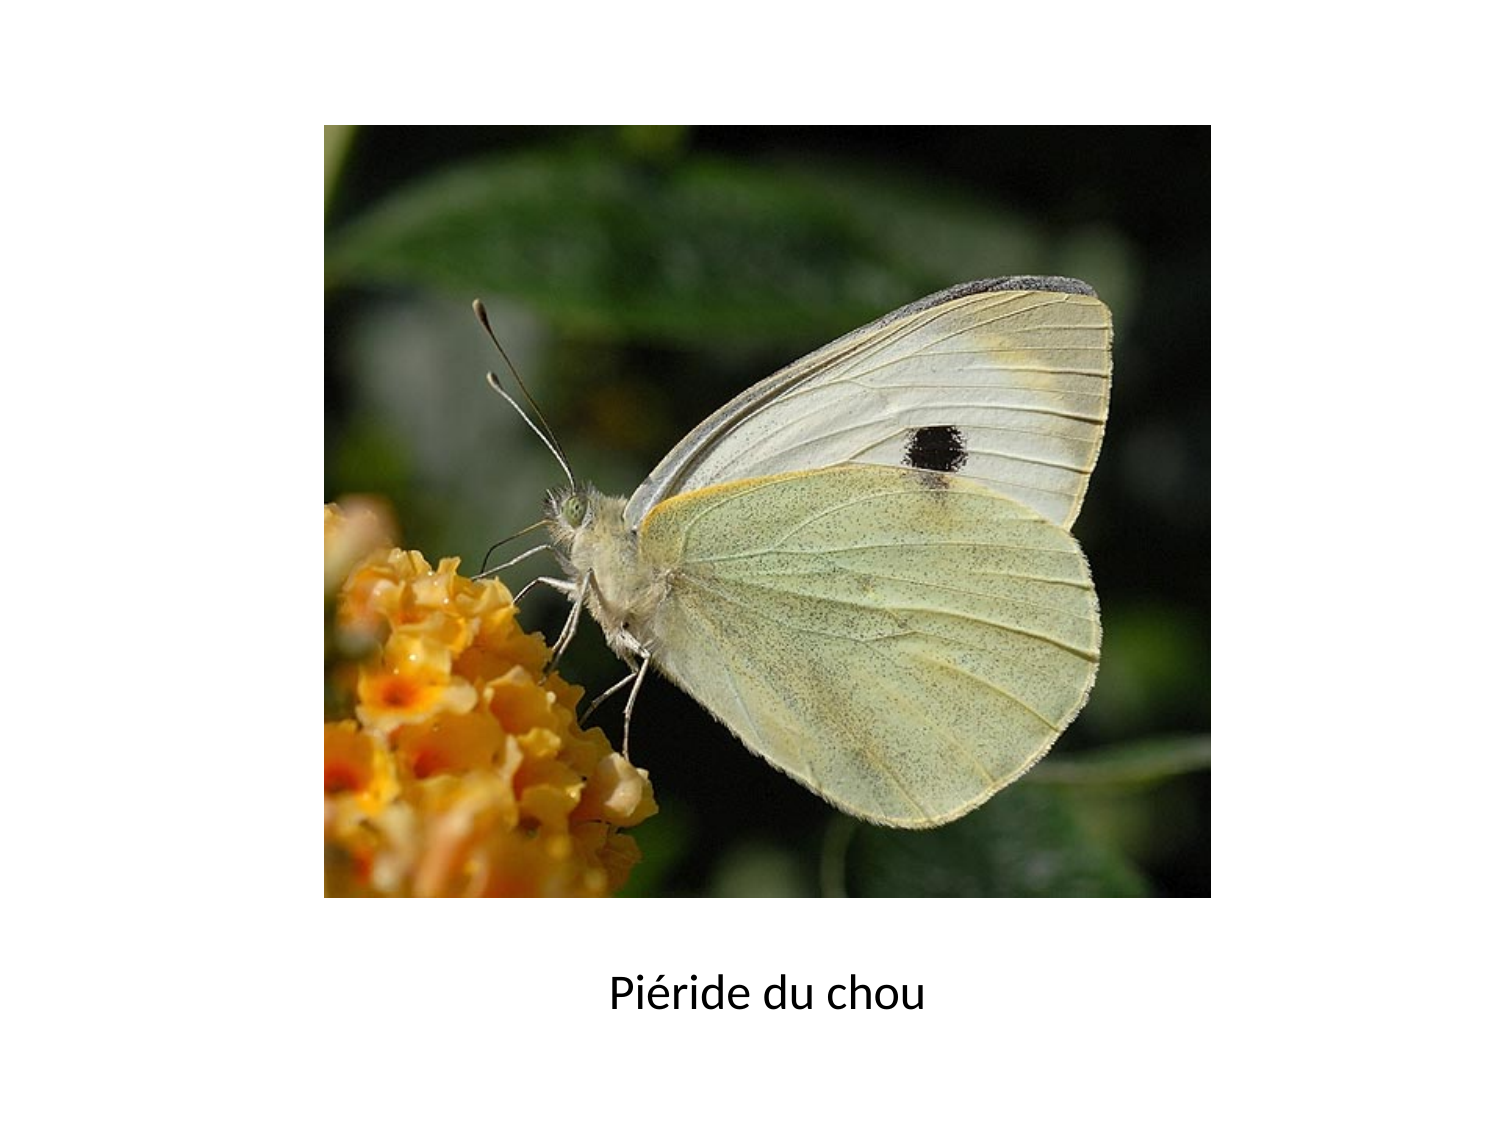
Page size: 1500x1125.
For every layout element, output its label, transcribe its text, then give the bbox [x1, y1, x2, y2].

picture [324, 125, 1211, 898]
text_box Piéride du chou [324, 952, 1211, 1027]
